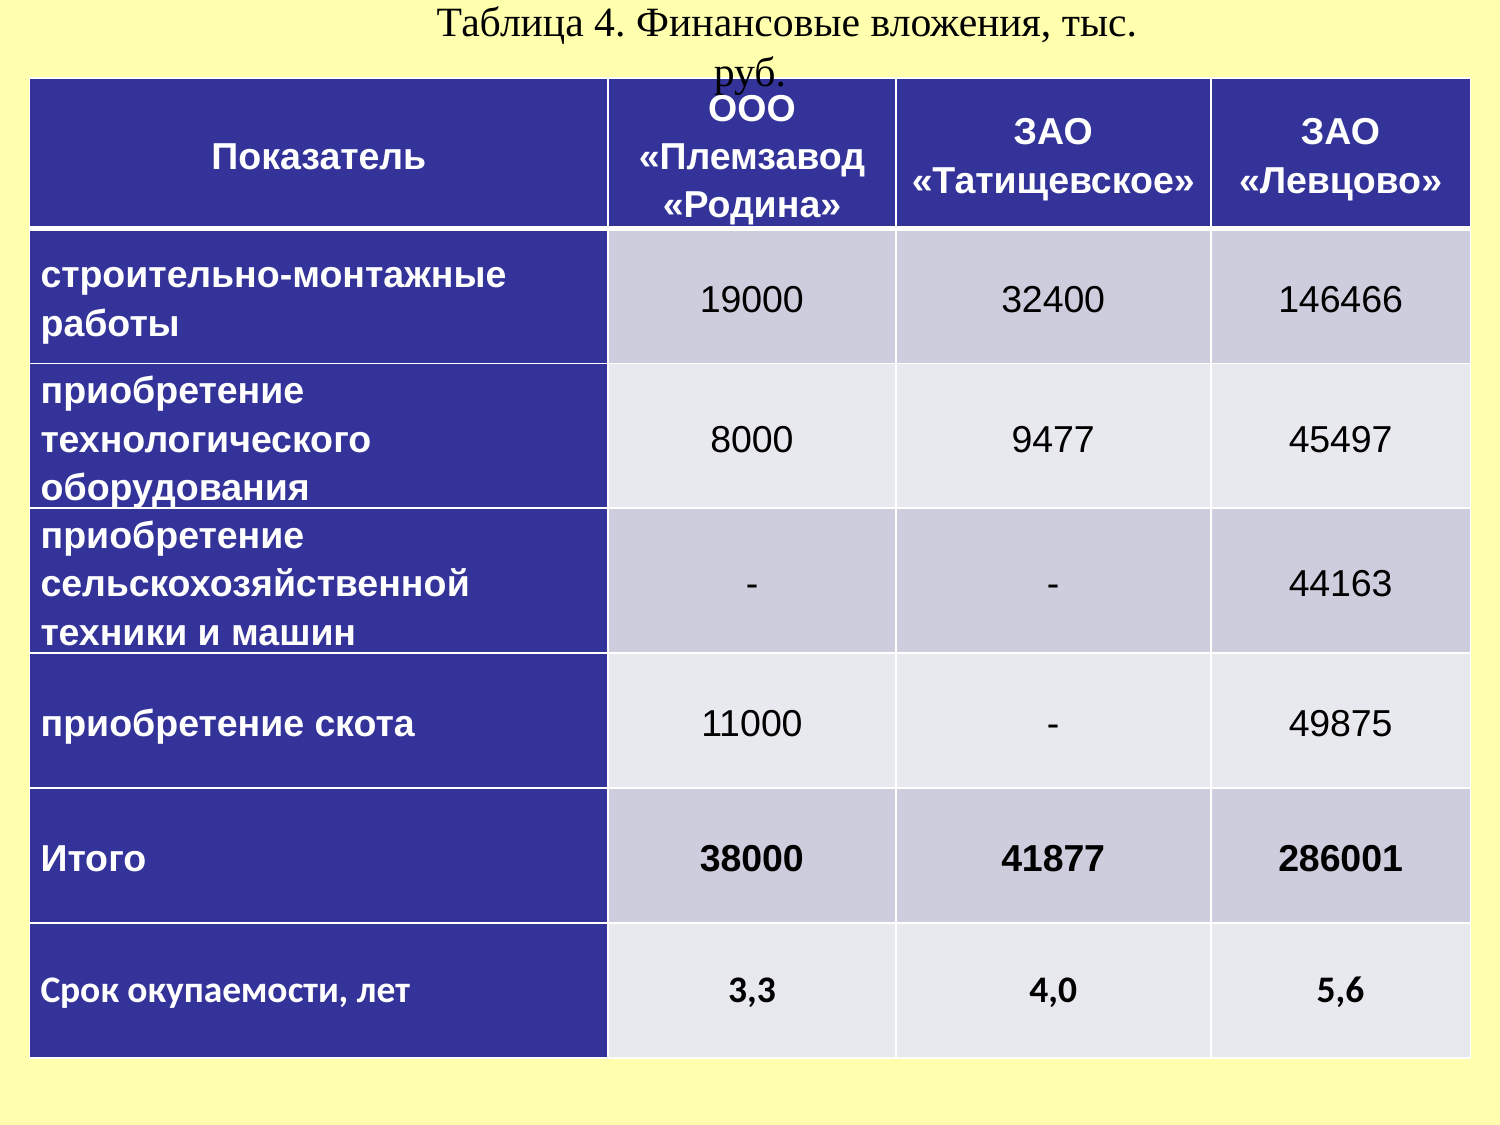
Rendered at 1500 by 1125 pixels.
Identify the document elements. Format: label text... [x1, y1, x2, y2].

table_cell 32400 [897, 231, 1210, 363]
table_cell - [609, 509, 895, 652]
table_header ООО «Племзавод «Родина» [609, 79, 895, 226]
table_cell 8000 [609, 364, 895, 507]
table_cell 44163 [1212, 509, 1470, 652]
table_cell 45497 [1212, 364, 1470, 507]
table_cell 146466 [1212, 231, 1470, 363]
table_cell 4,0 [897, 924, 1210, 1057]
table_cell 41877 [897, 789, 1210, 922]
table_header ЗАО «Татищевское» [897, 79, 1210, 226]
table_cell 9477 [897, 364, 1210, 507]
table_cell приобретение скота [30, 654, 607, 787]
table_cell Срок окупаемости, лет [30, 924, 607, 1057]
table_cell Итого [30, 789, 607, 922]
table_cell 11000 [609, 654, 895, 787]
table_cell 286001 [1212, 789, 1470, 922]
table_cell строительно-монтажные работы [30, 231, 607, 363]
table_cell - [897, 509, 1210, 652]
table_cell приобретение сельскохозяйственной техники и машин [30, 509, 607, 652]
table_cell 38000 [609, 789, 895, 922]
text_box Таблица 4. Финансовые вложения, тыс. руб. [343, 12, 1157, 78]
table_cell - [897, 654, 1210, 787]
table_cell 49875 [1212, 654, 1470, 787]
table_cell 5,6 [1212, 924, 1470, 1057]
table_cell приобретение технологического оборудования [30, 364, 607, 507]
table_header ЗАО «Левцово» [1212, 79, 1470, 226]
table_header Показатель [30, 79, 607, 226]
table_cell 19000 [609, 231, 895, 363]
table_cell 3,3 [609, 924, 895, 1057]
